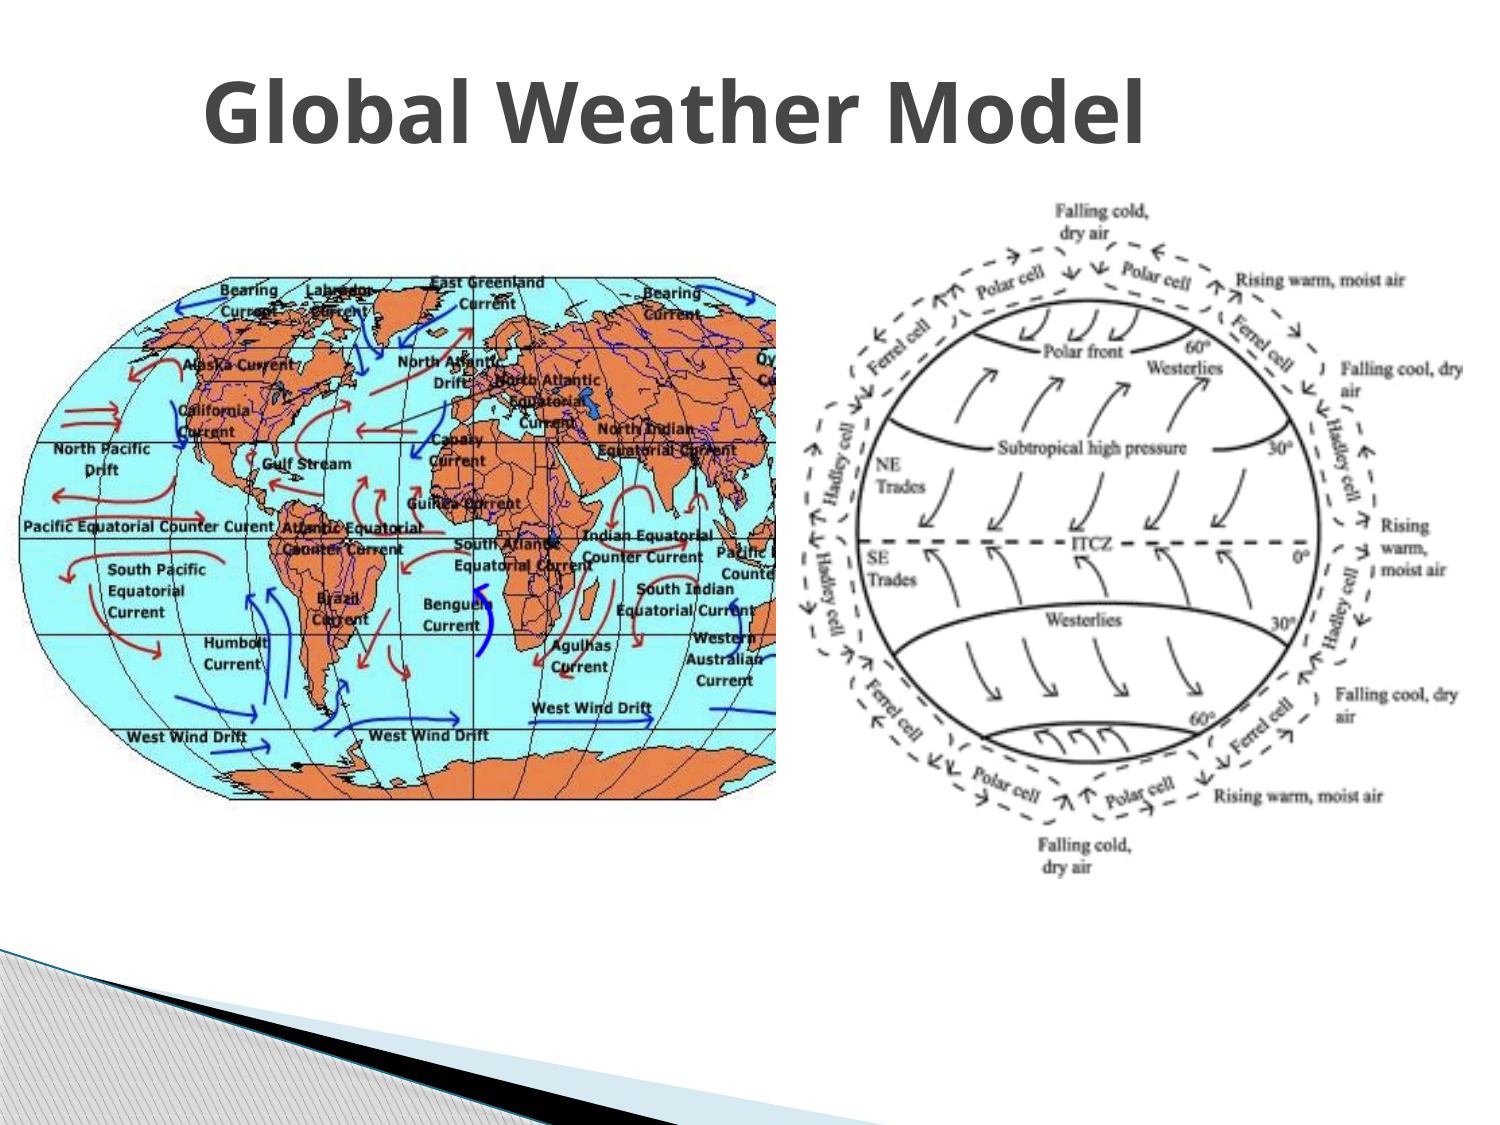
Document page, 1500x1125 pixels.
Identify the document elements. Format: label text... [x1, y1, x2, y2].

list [0, 262, 776, 826]
title Global Weather Model [0, 44, 1350, 175]
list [737, 199, 1463, 880]
